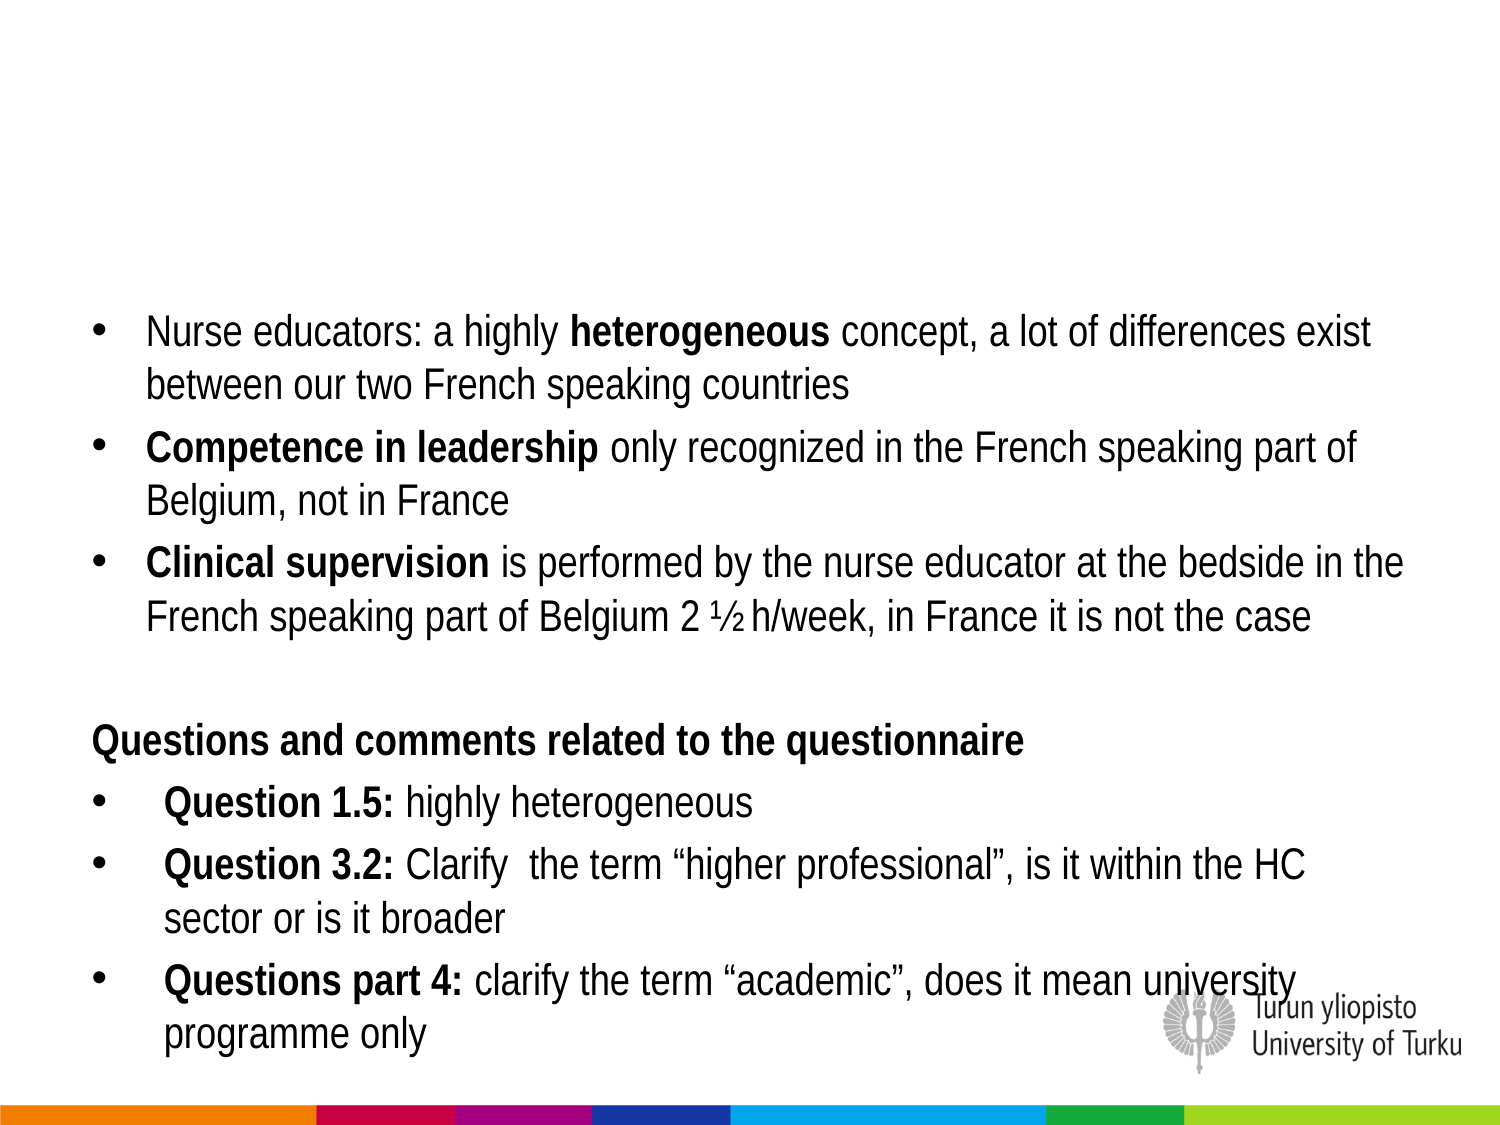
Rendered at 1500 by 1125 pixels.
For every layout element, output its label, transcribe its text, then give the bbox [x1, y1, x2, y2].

picture [0, 1105, 730, 1125]
list Nurse educators: a highly heterogeneous concept, a lot of differences exist between our two French speaking countries Competence in leadership only recognized in the French speaking part of Belgium, not in France Clinical supervision is performed by the nurse educator at the bedside in the French speaking part of Belgium 2 ½ h/week, in France it is not the case Questions and comments related to the questionnaire Question 1.5: highly heterogeneous Question 3.2: Clarify the term “higher professional”, is it within the HC sector or is it broader Questions part 4: clarify the term “academic”, does it mean university programme only [76, 294, 1424, 1067]
picture [1047, 1105, 1500, 1125]
picture [1163, 987, 1461, 1074]
